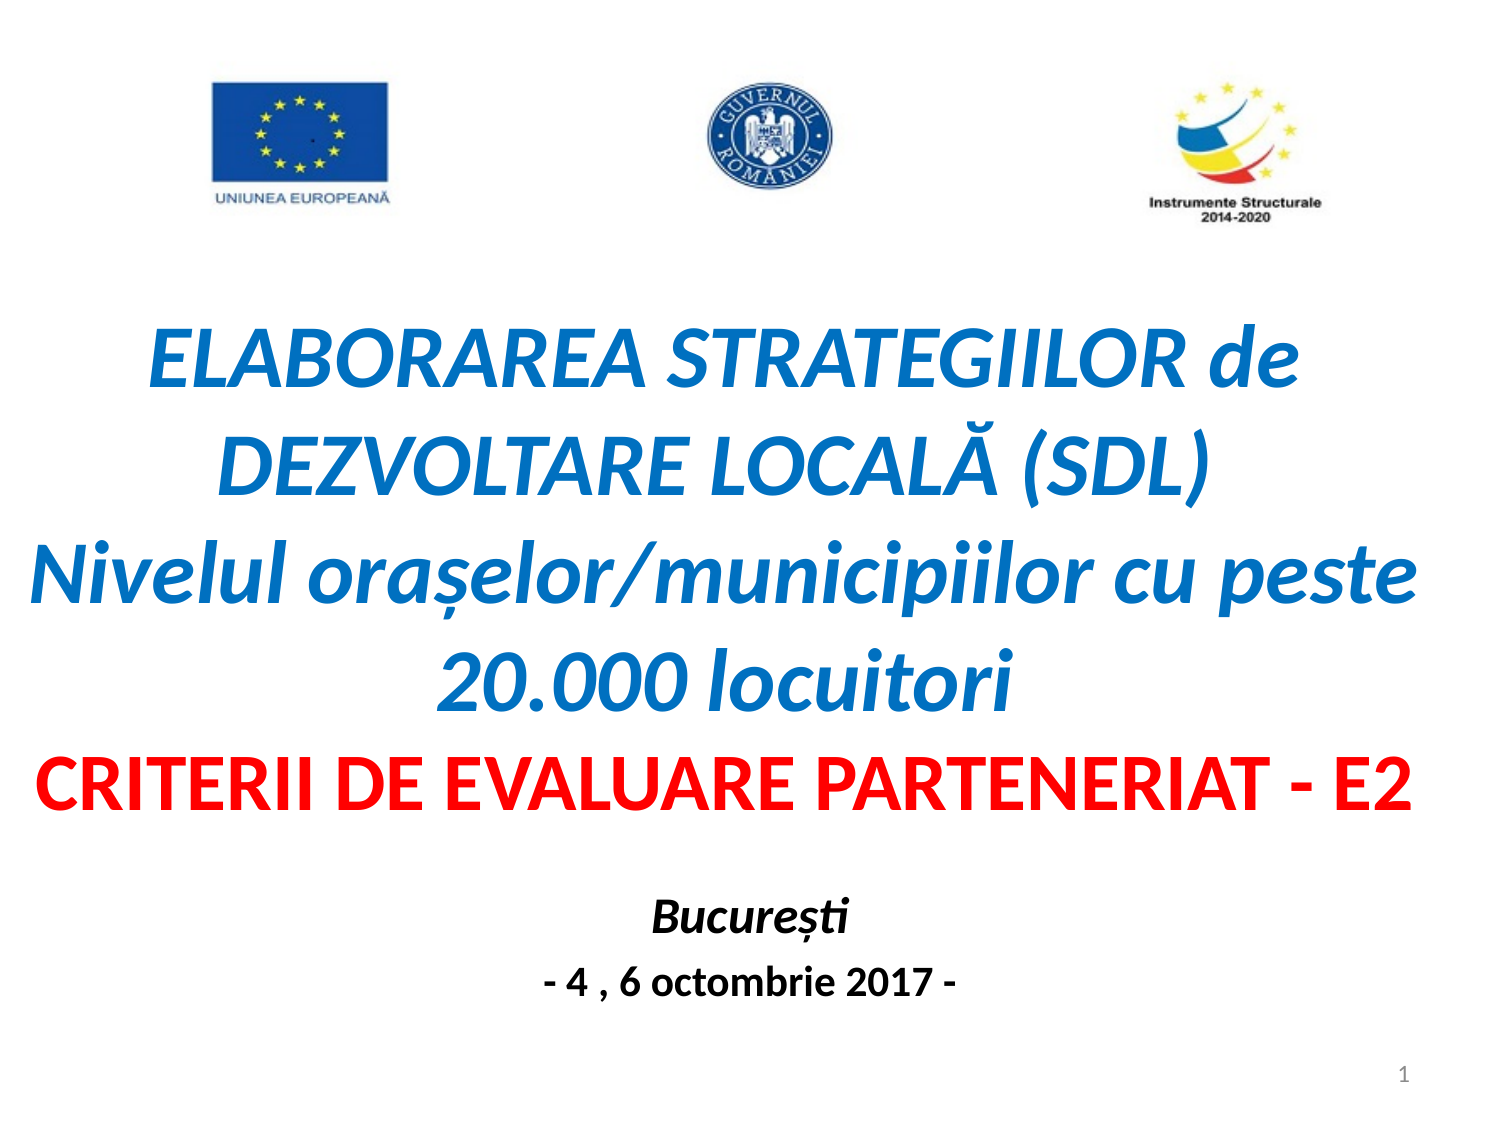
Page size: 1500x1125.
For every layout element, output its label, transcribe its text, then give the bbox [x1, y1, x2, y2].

picture [75, 37, 1425, 275]
subtitle București - 4 , 6 octombrie 2017 - [225, 812, 1275, 1013]
title ELABORAREA STRATEGIILOR de DEZVOLTARE LOCALĂ (SDL) Nivelul orașelor/municipiilor cu peste 20.000 locuitori CRITERII DE EVALUARE PARTENERIAT - E2 [12, 275, 1438, 850]
slide_number 1 [1074, 1042, 1425, 1103]
